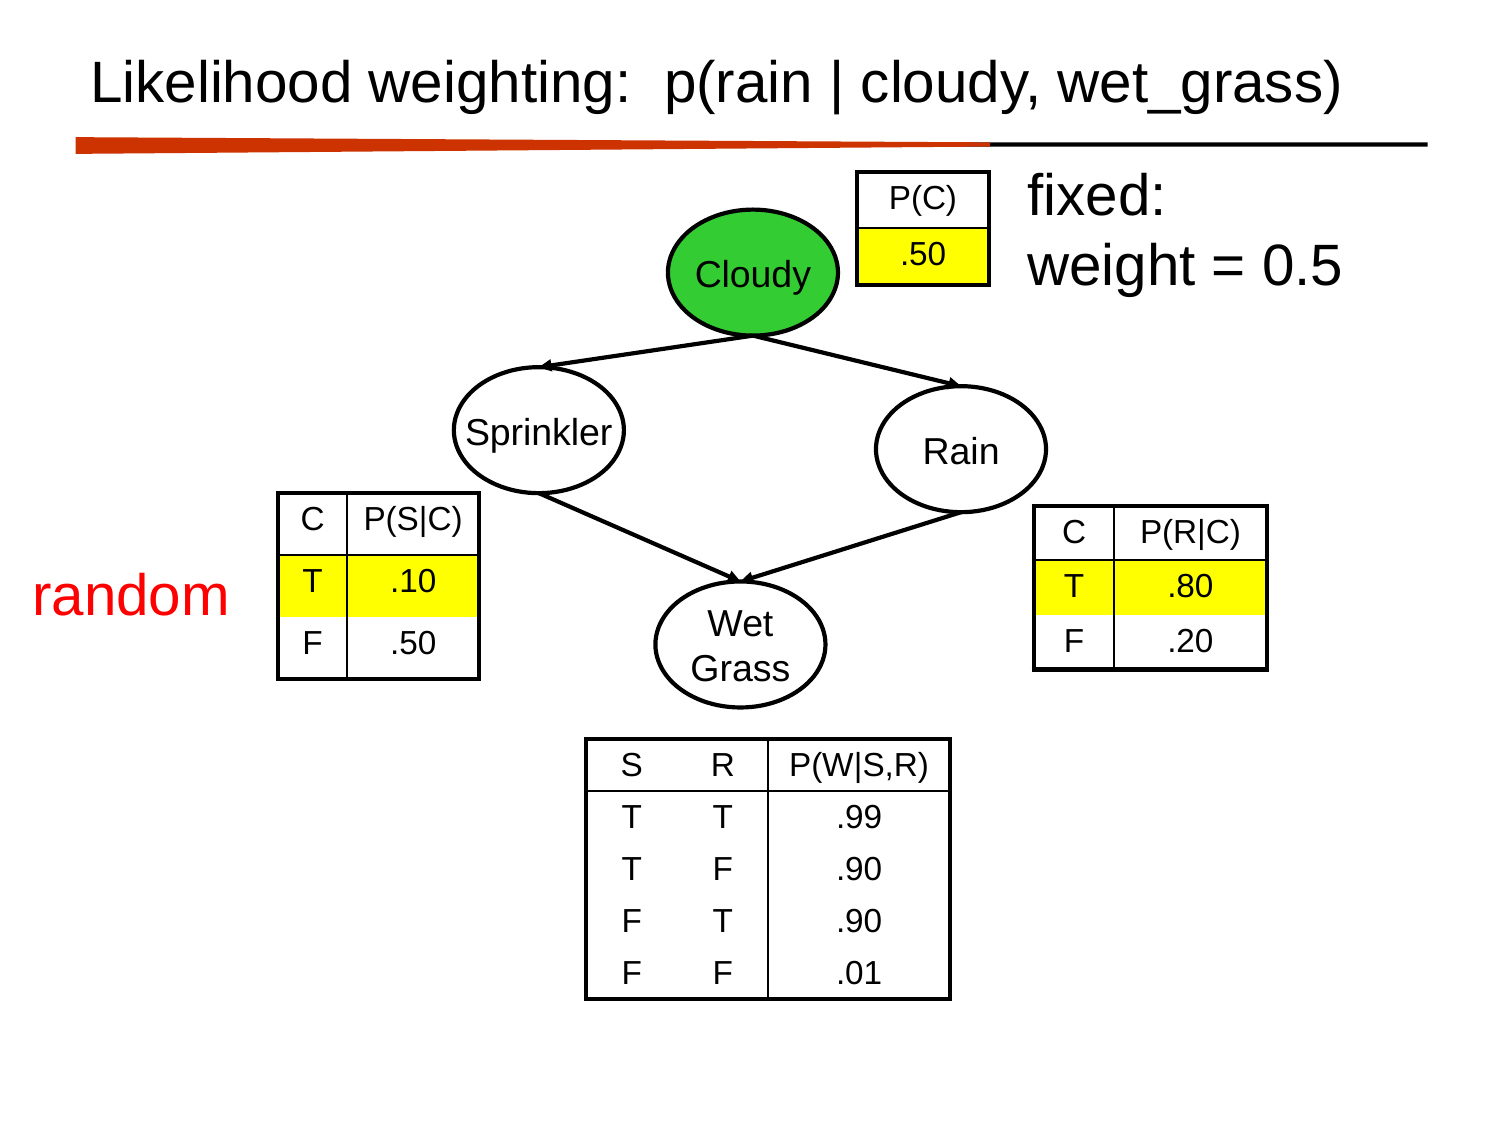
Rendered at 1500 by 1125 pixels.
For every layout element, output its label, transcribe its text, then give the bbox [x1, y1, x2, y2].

table_header P(W|S,R) [769, 741, 948, 790]
text_box random [0, 549, 263, 635]
table_cell .99 [769, 792, 948, 843]
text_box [538, 494, 741, 580]
table_cell F [677, 947, 767, 997]
table_header P(S|C) [348, 495, 477, 554]
table_cell F [588, 947, 677, 997]
text_box Wet Grass [655, 588, 826, 708]
table_cell T [588, 792, 677, 843]
table_cell .20 [1115, 615, 1265, 667]
text_box Cloudy [667, 209, 838, 336]
table_cell .80 [1115, 561, 1265, 615]
table_header C [1036, 508, 1113, 559]
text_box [752, 337, 962, 385]
table_cell T [588, 843, 677, 895]
table_cell .90 [769, 895, 948, 947]
table_cell .90 [769, 843, 948, 895]
text_box Rain [875, 386, 1047, 513]
text_box fixed: weight = 0.5 [1012, 149, 1425, 305]
title Likelihood weighting: p(rain | cloudy, wet_grass) [74, 24, 1426, 133]
table_cell F [280, 617, 346, 677]
table_cell F [588, 895, 677, 947]
table_cell T [677, 895, 767, 947]
table_cell .01 [769, 947, 948, 997]
table_cell .50 [859, 229, 987, 283]
table_header P(C) [859, 174, 987, 227]
table_cell .50 [348, 617, 477, 677]
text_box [744, 513, 962, 580]
table_header S [588, 741, 677, 790]
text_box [538, 337, 754, 366]
table_cell F [677, 843, 767, 895]
table_cell .10 [348, 556, 477, 617]
table_header C [280, 495, 346, 554]
table_header P(R|C) [1115, 508, 1265, 559]
table_cell F [1036, 615, 1113, 667]
table_cell T [280, 556, 346, 617]
table_cell T [1036, 561, 1113, 615]
table_header R [677, 741, 767, 790]
text_box Sprinkler [453, 367, 624, 494]
table_cell T [677, 792, 767, 843]
